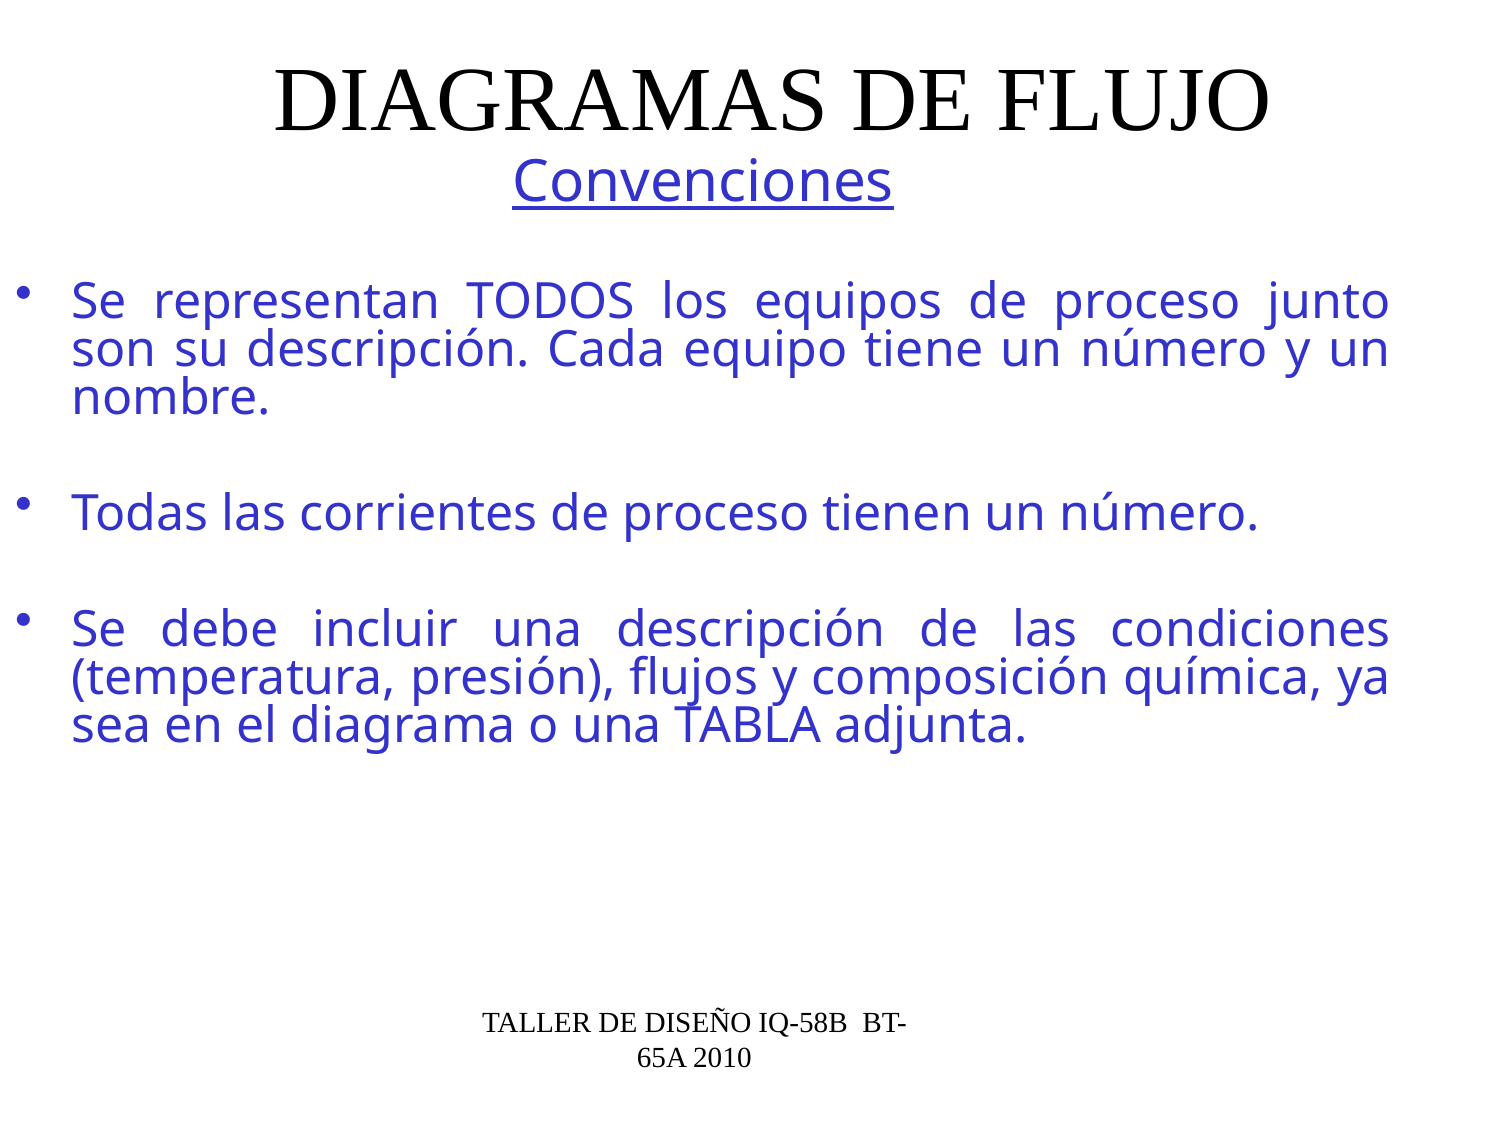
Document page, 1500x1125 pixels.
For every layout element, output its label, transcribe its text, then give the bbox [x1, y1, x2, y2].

footer TALLER DE DISEÑO IQ-58B BT-65A 2010 [456, 995, 933, 1072]
title DIAGRAMAS DE FLUJO [135, 0, 1411, 188]
list Convenciones Se representan TODOS los equipos de proceso junto son su descripción. Cada equipo tiene un número y un nombre. Todas las corrientes de proceso tienen un número. Se debe incluir una descripción de las condiciones (temperatura, presión), flujos y composición química, ya sea en el diagrama o una TABLA adjunta. [0, 148, 1407, 825]
